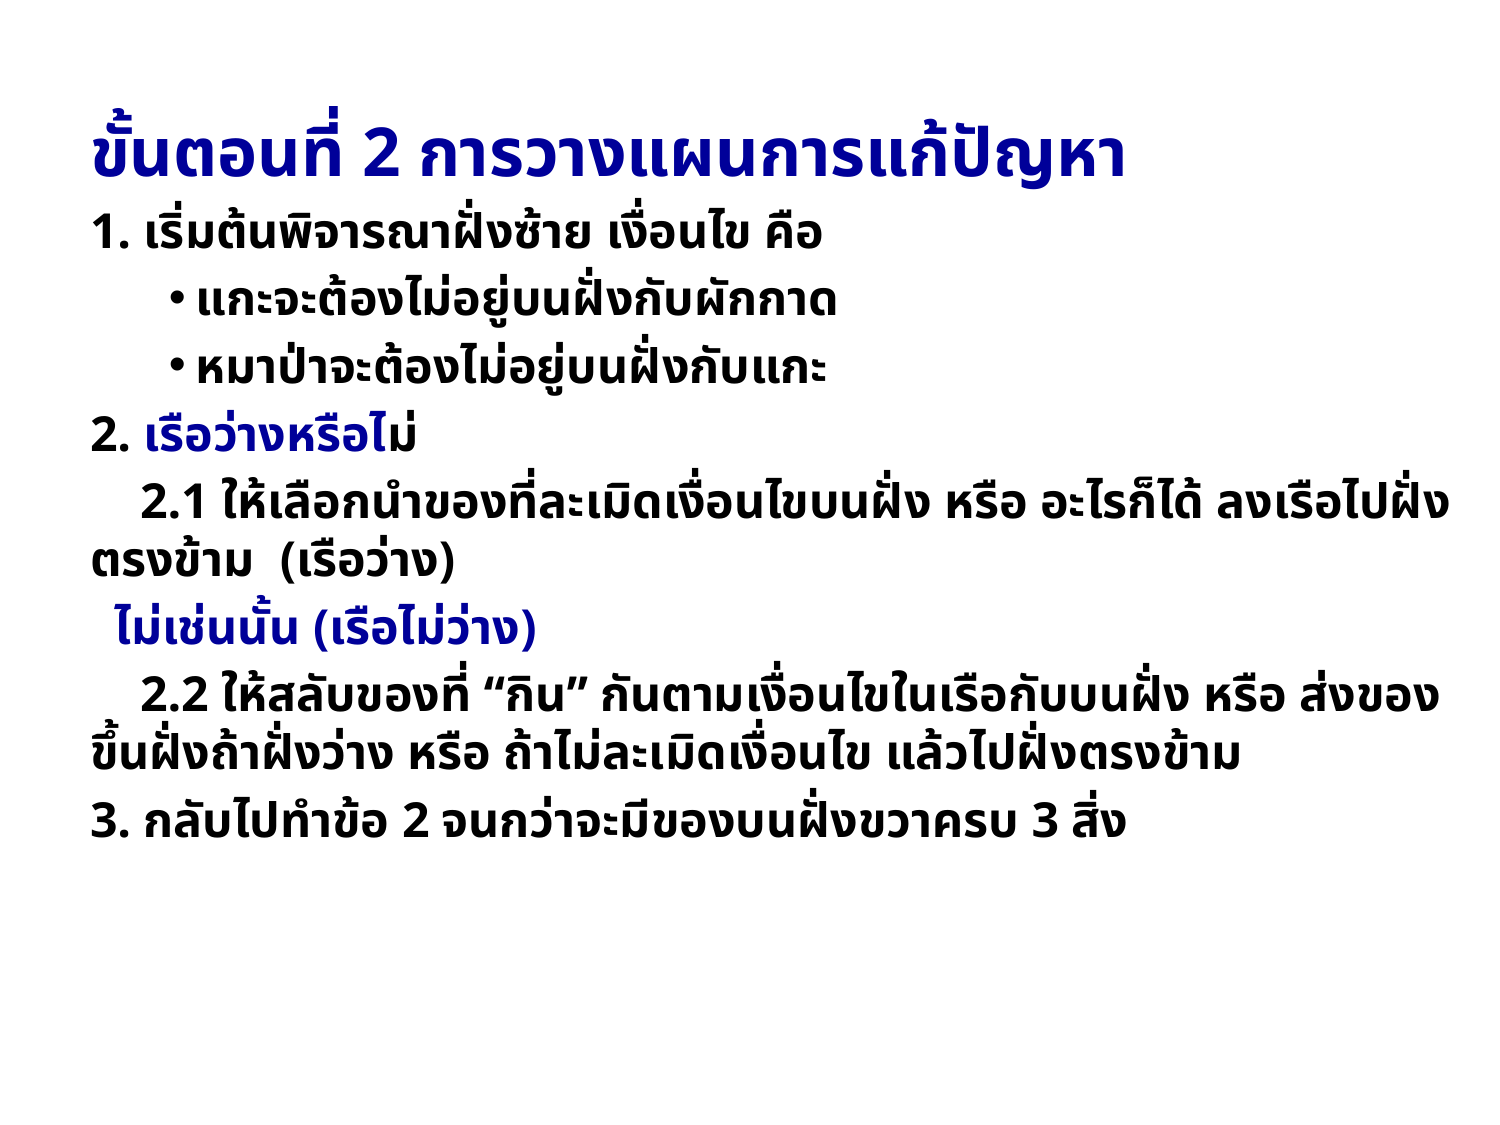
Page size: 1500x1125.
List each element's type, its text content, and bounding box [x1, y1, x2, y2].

list ขั้นตอนที่ 2 การวางแผนการแก้ปัญหา 1. เริ่มต้นพิจารณาฝั่งซ้าย เงื่อนไข คือ แกะจะต้องไม่อยู่บนฝั่งกับผักกาด หมาป่าจะต้องไม่อยู่บนฝั่งกับแกะ 2. เรือว่างหรือไม่ 2.1 ให้เลือกนำของที่ละเมิดเงื่อนไขบนฝั่ง หรือ อะไรก็ได้ ลงเรือไปฝั่งตรงข้าม (เรือว่าง) ไม่เช่นนั้น (เรือไม่ว่าง) 2.2 ให้สลับของที่ “กิน” กันตามเงื่อนไขในเรือกับบนฝั่ง หรือ ส่งของขึ้นฝั่งถ้าฝั่งว่าง หรือ ถ้าไม่ละเมิดเงื่อนไข แล้วไปฝั่งตรงข้าม 3. กลับไปทำข้อ 2 จนกว่าจะมีของบนฝั่งขวาครบ 3 สิ่ง [75, 101, 1471, 1094]
